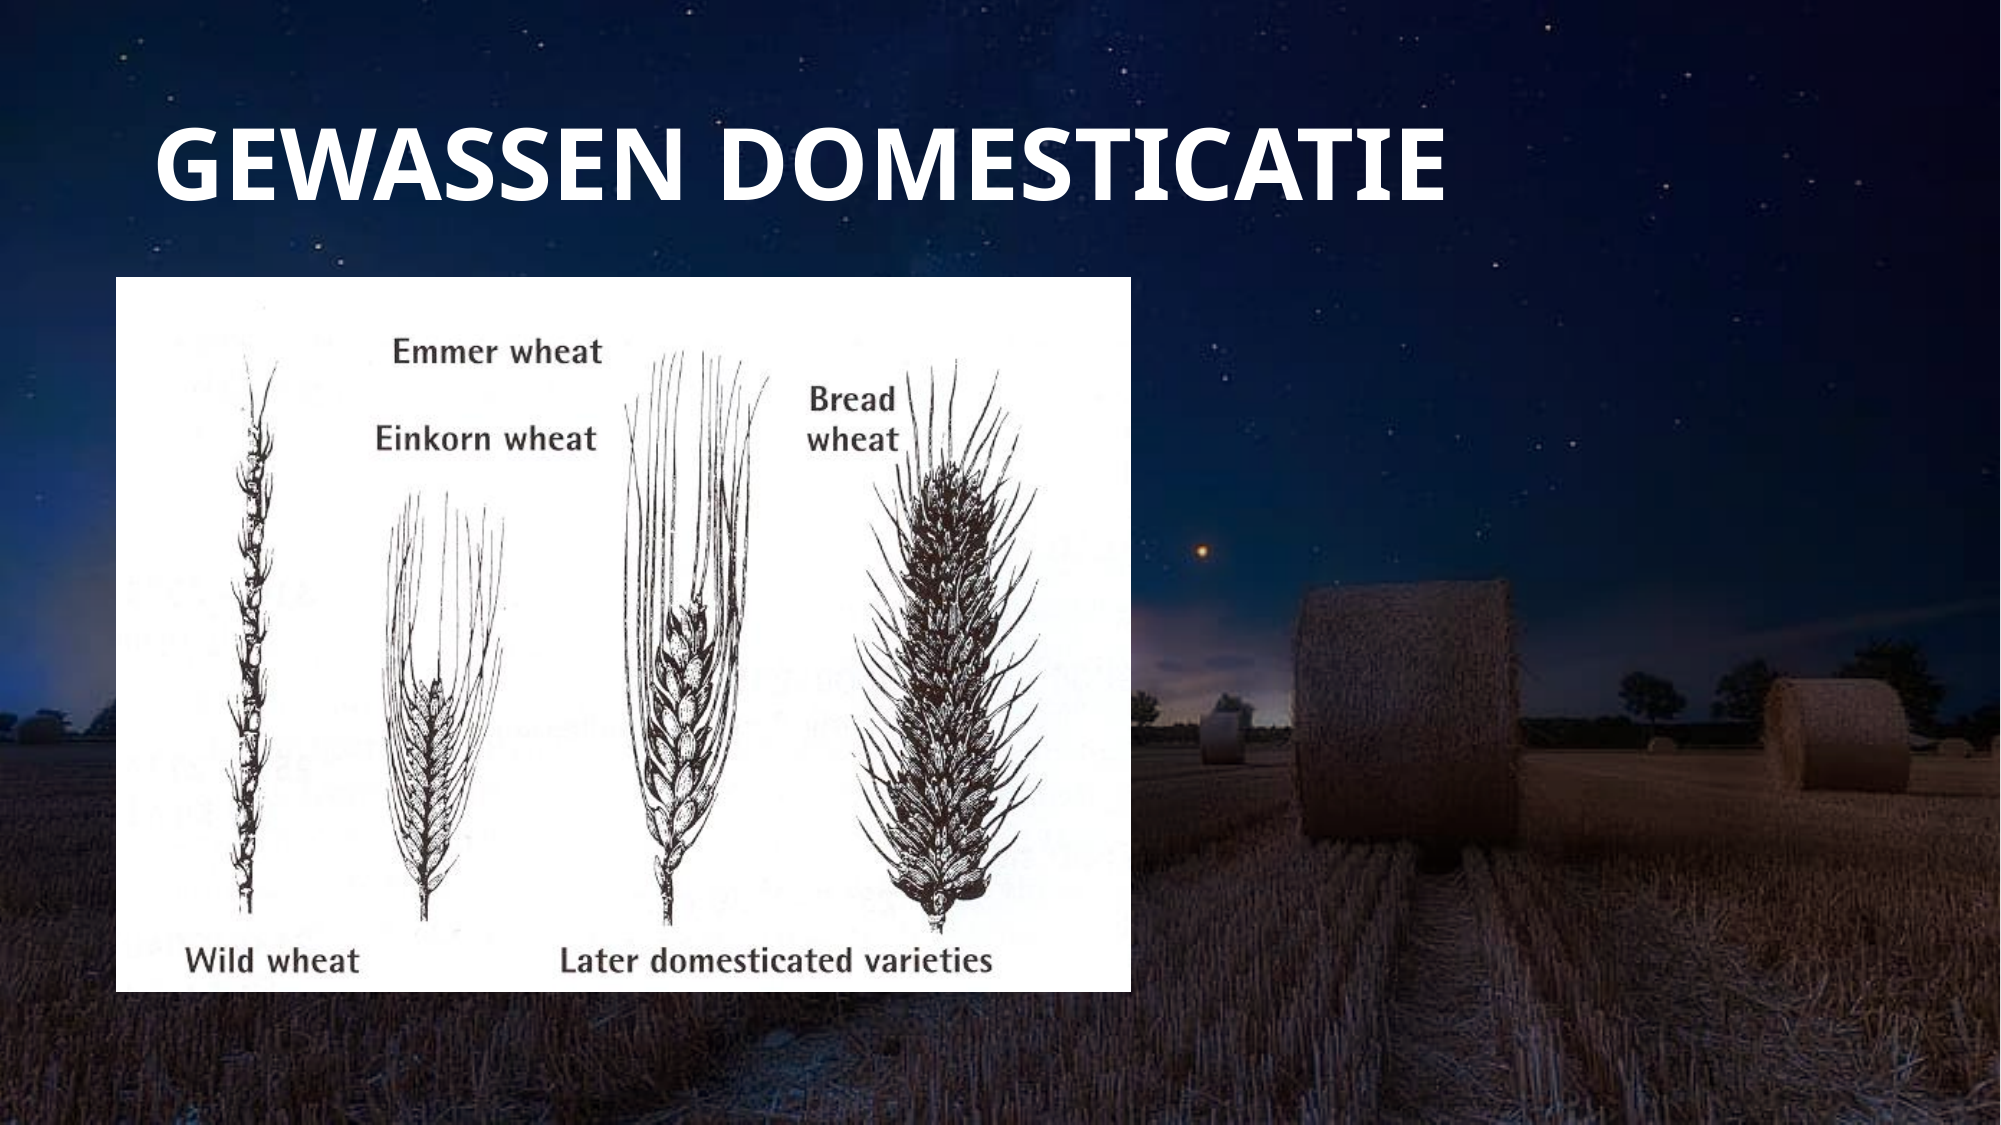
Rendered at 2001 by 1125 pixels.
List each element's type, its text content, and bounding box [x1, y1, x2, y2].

title GEWASSEN DOMESTICATIE [137, 59, 1863, 278]
picture [0, 0, 2001, 1125]
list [116, 277, 1131, 992]
